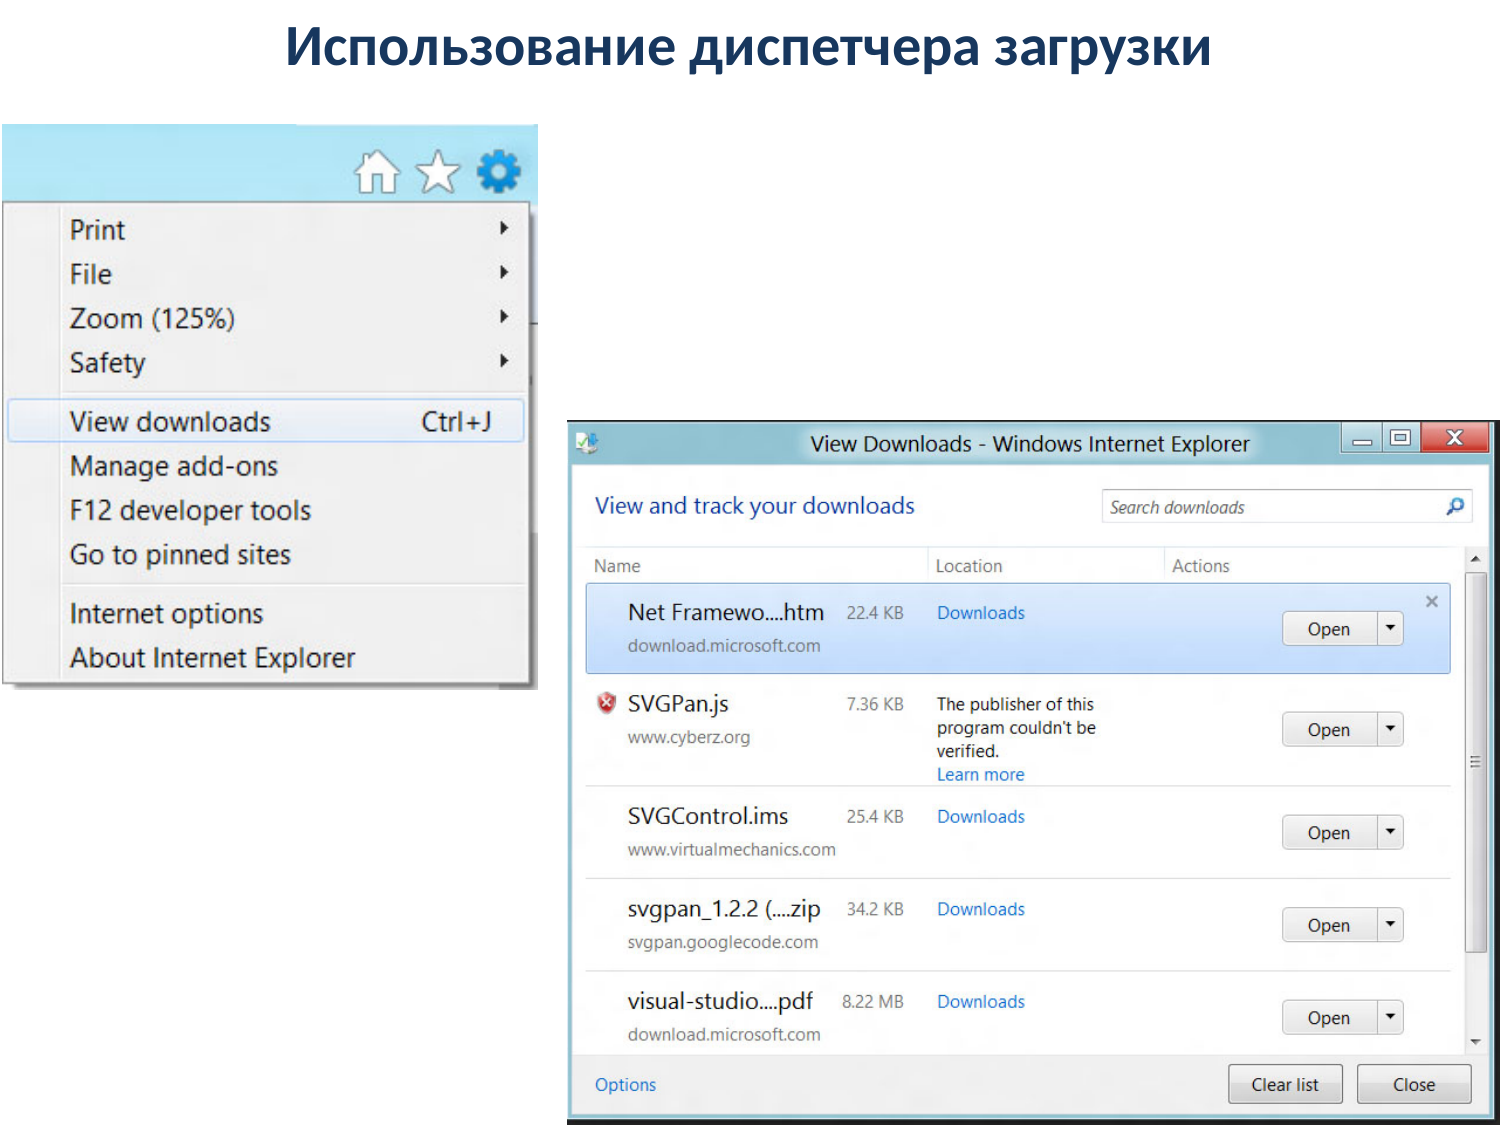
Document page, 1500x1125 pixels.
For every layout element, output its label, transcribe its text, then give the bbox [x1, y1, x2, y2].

text_box Использование диспетчера загрузки [0, 0, 1500, 85]
picture [1, 124, 538, 690]
picture [566, 420, 1500, 1125]
